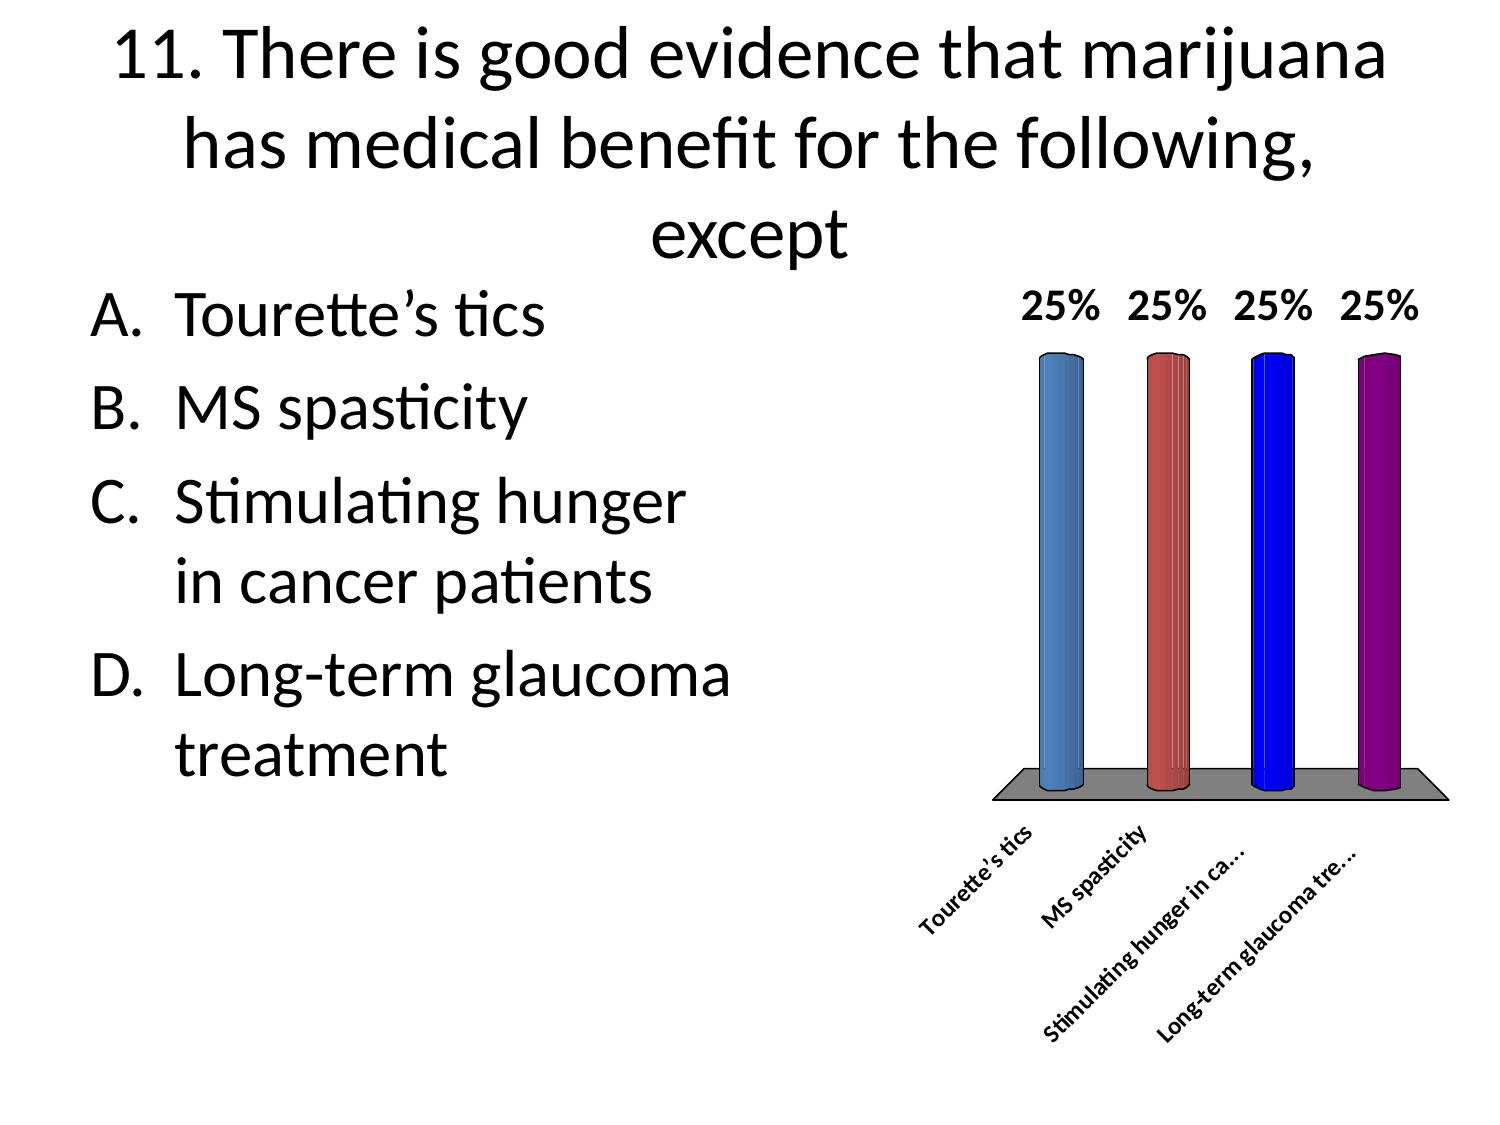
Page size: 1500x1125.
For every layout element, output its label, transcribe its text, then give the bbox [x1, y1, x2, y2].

list Tourette’s tics MS spasticity Stimulating hunger in cancer patients Long-term glaucoma treatment [75, 262, 737, 1005]
title 11. There is good evidence that marijuana has medical benefit for the following, except [75, 45, 1425, 233]
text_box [739, 262, 1490, 1107]
